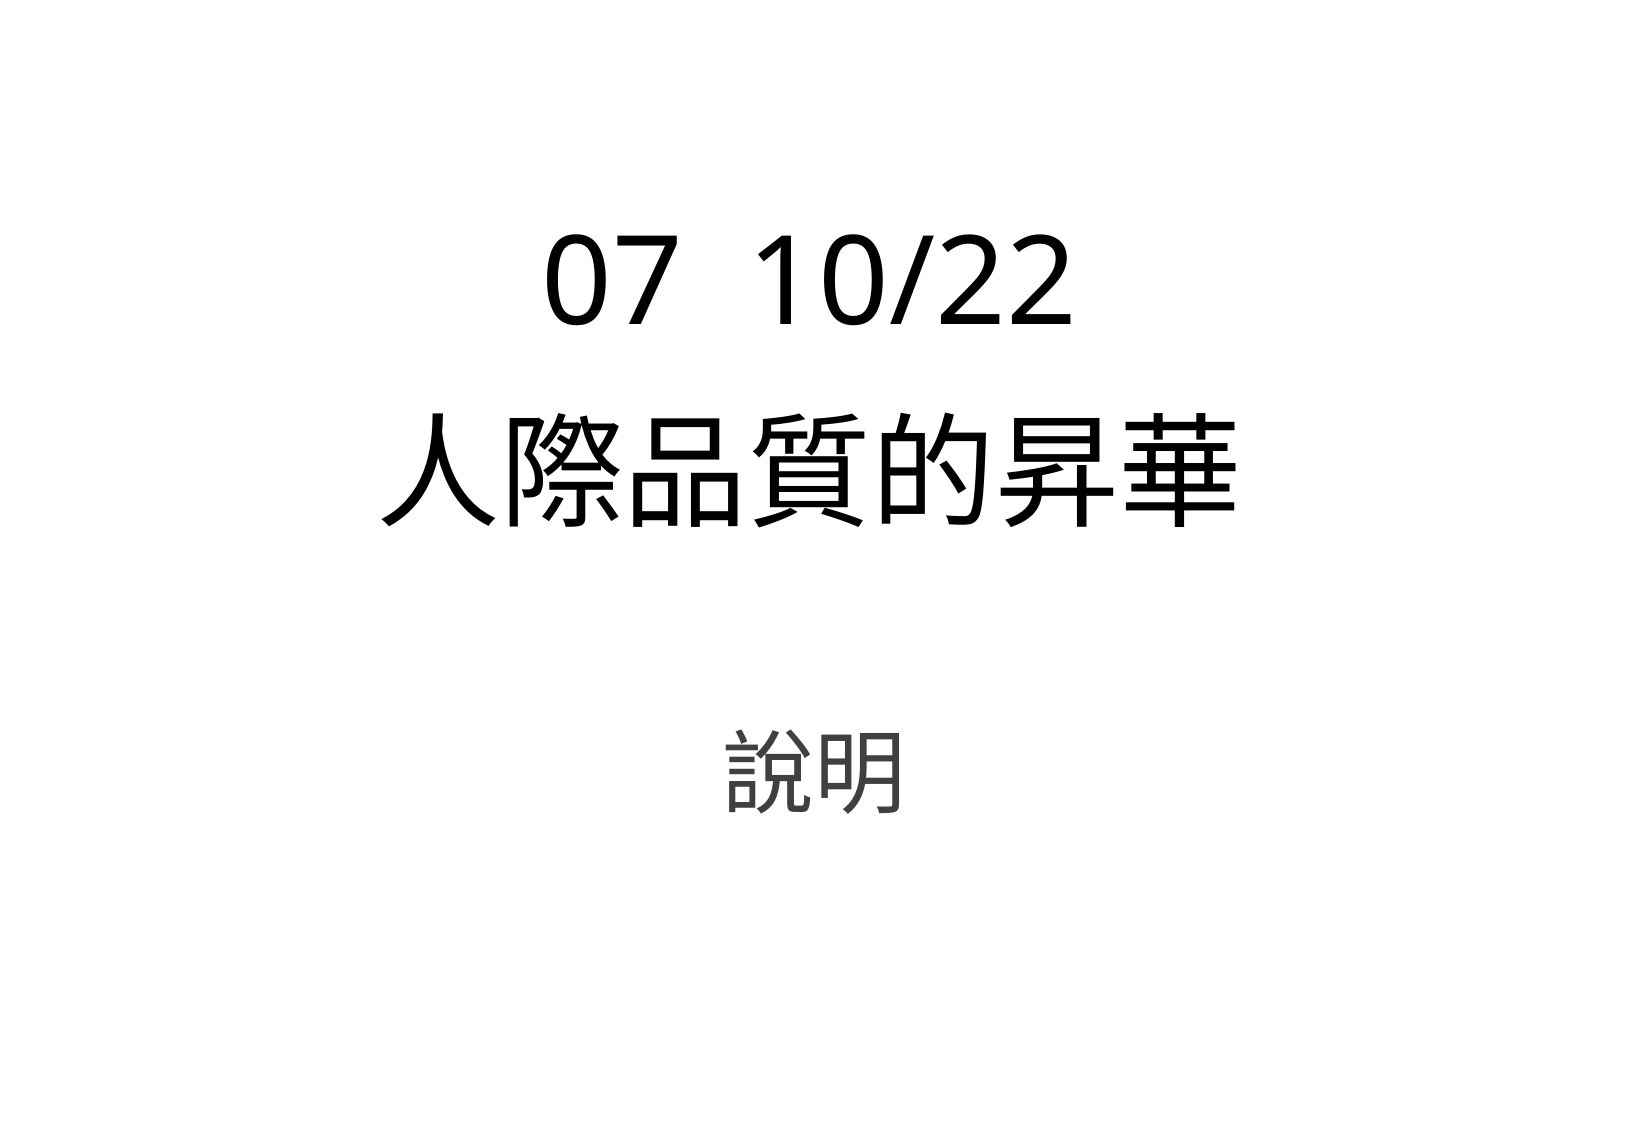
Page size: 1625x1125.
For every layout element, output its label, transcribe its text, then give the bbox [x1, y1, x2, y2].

title 07 10/22 人際品質的昇華 [97, 147, 1522, 550]
subtitle 說明 [97, 719, 1532, 873]
